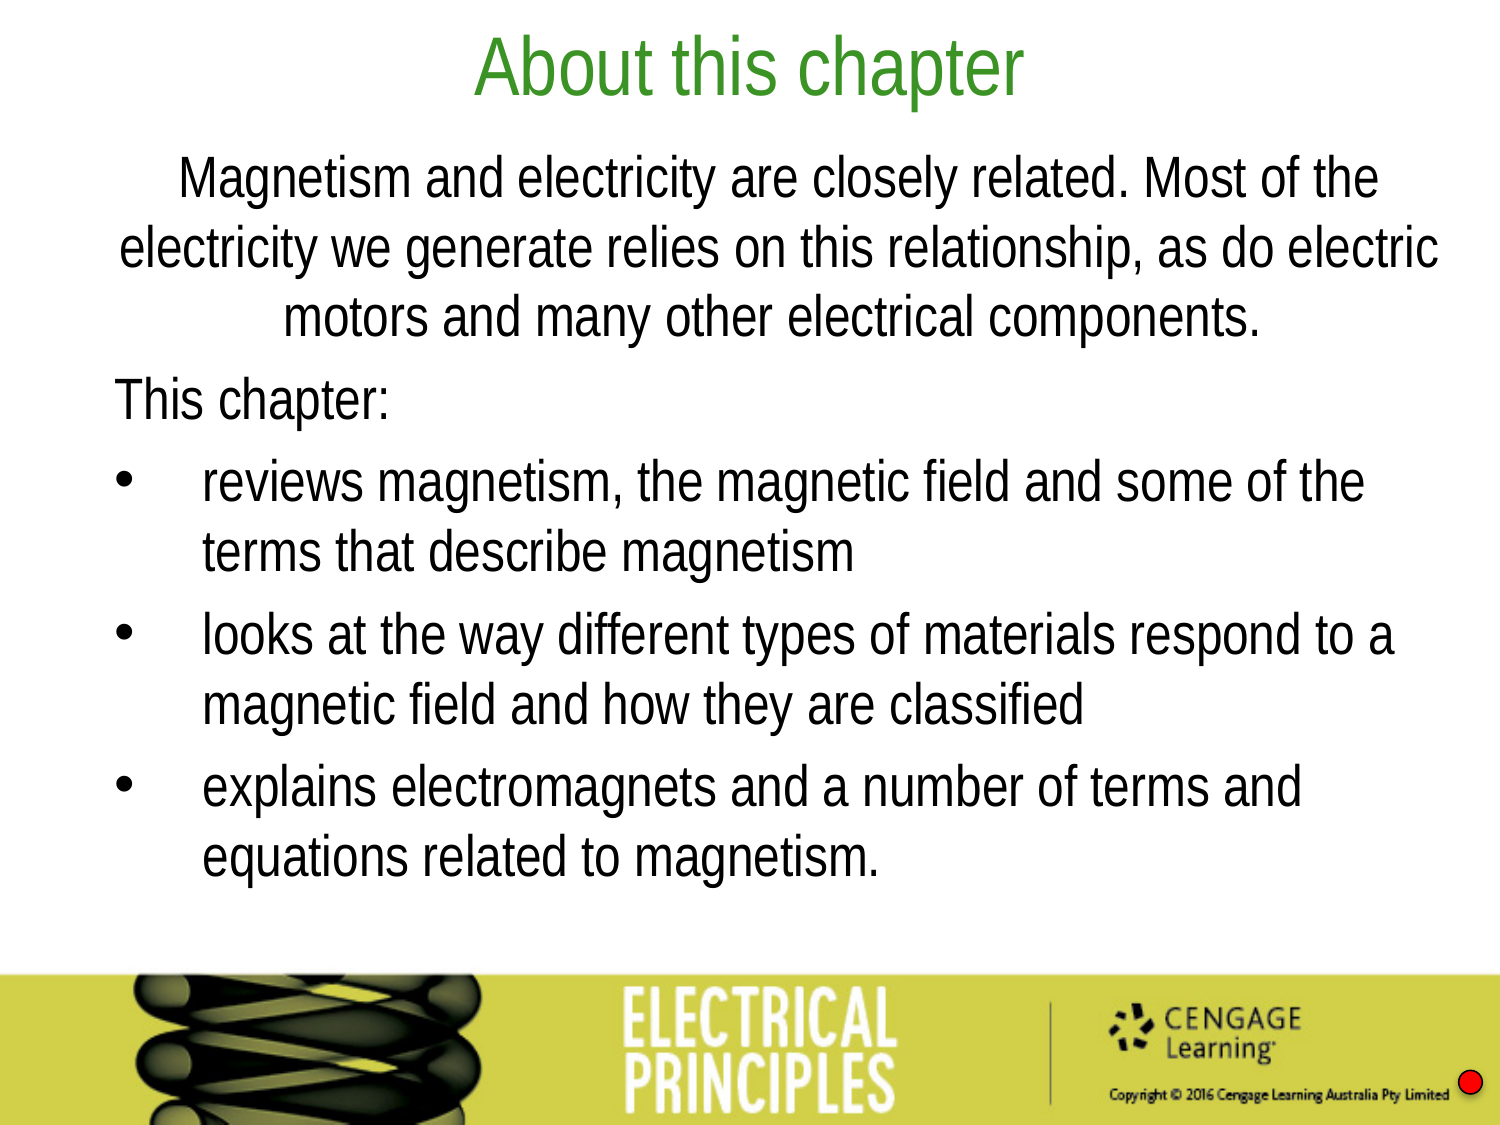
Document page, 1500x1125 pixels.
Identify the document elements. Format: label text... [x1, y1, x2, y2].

picture [0, 114, 1500, 1125]
text_box [1457, 1069, 1484, 1095]
text_box Magnetism and electricity are closely related. Most of the electricity we generate relies on this relationship, as do electric motors and many other electrical components. This chapter: reviews magnetism, the magnetic field and some of the terms that describe magnetism looks at the way different types of materials respond to a magnetic field and how they are classified explains electromagnets and a number of terms and equations related to magnetism. [99, 131, 1459, 896]
title About this chapter [0, 0, 1500, 114]
